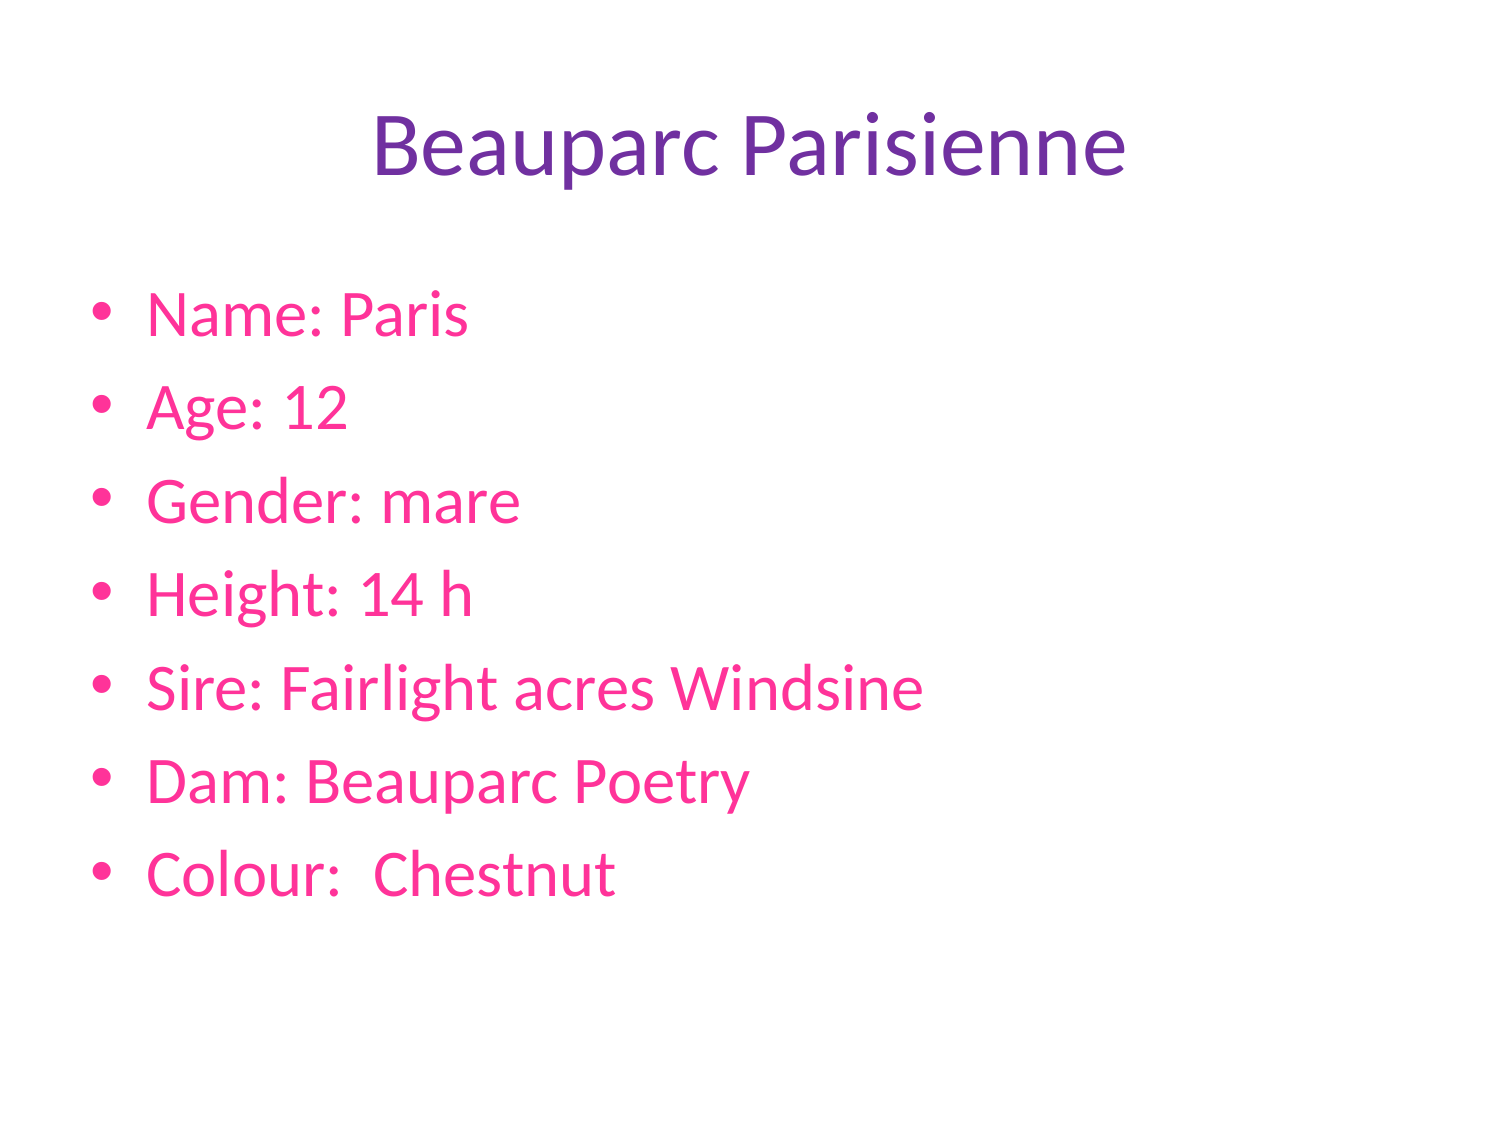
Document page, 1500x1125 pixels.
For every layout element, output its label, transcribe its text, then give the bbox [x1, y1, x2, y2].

list Name: Paris Age: 12 Gender: mare Height: 14 h Sire: Fairlight acres Windsine Dam: Beauparc Poetry Colour: Chestnut [75, 262, 1425, 1005]
title Beauparc Parisienne [75, 45, 1425, 233]
